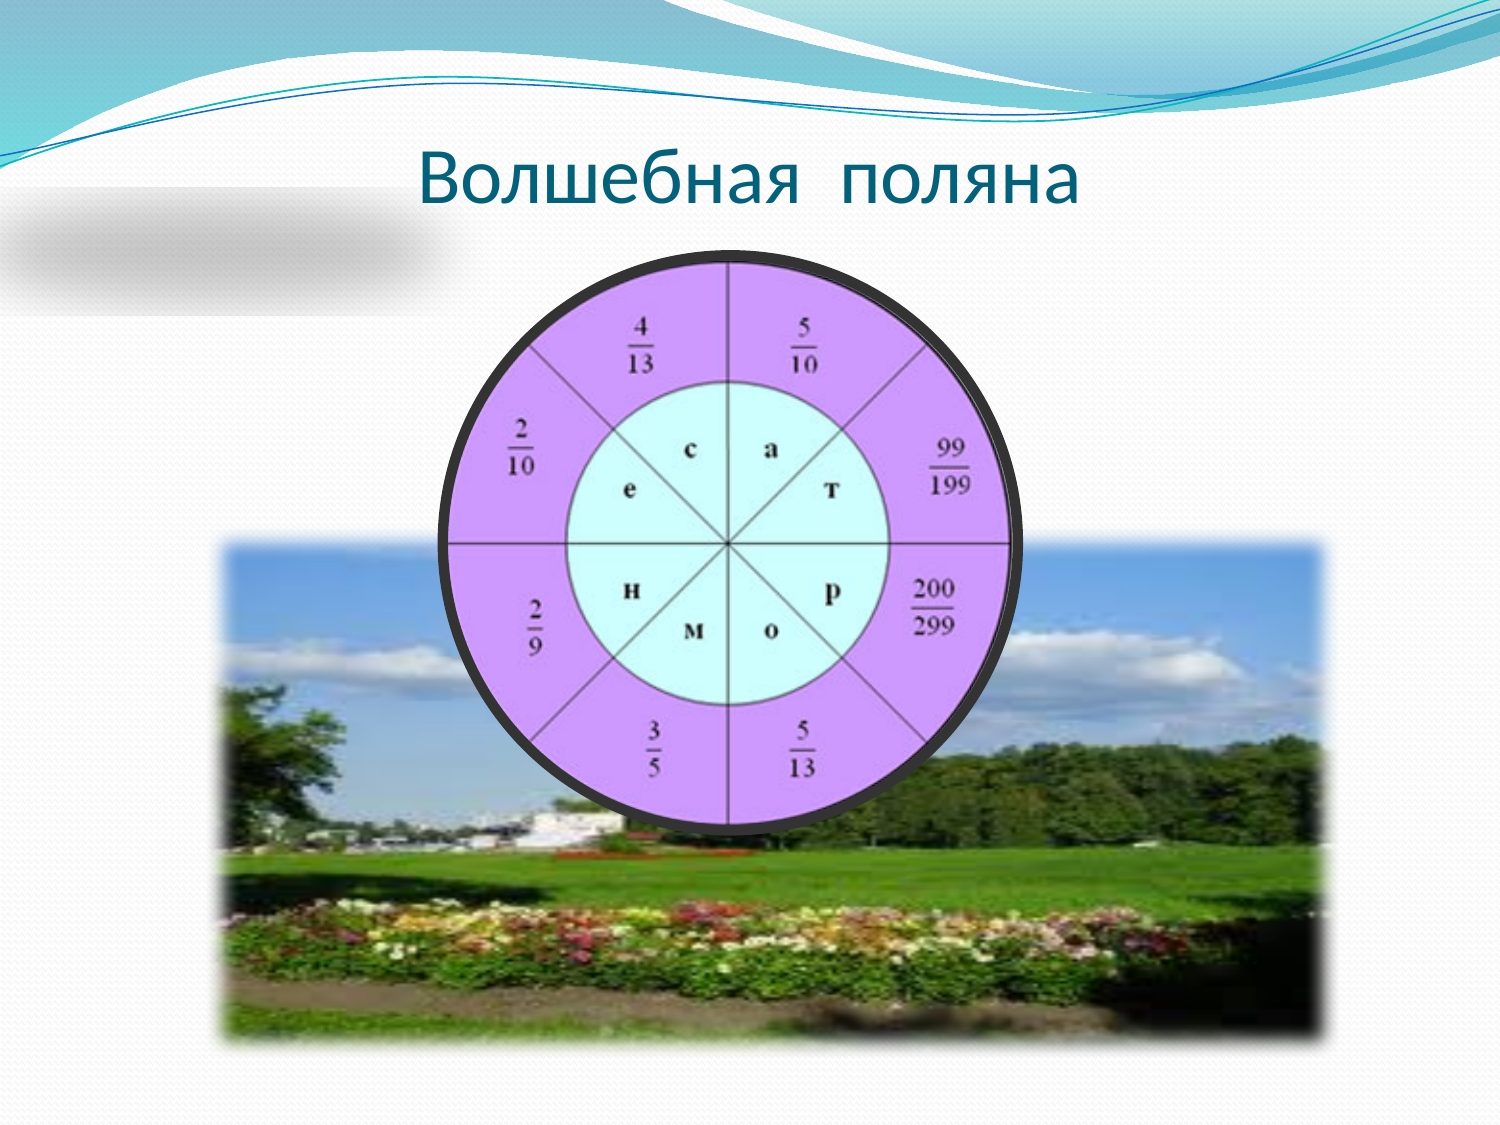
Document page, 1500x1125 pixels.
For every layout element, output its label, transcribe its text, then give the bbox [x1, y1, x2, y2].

title Волшебная поляна [75, 115, 1425, 220]
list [206, 525, 1341, 1059]
picture [442, 255, 1019, 831]
